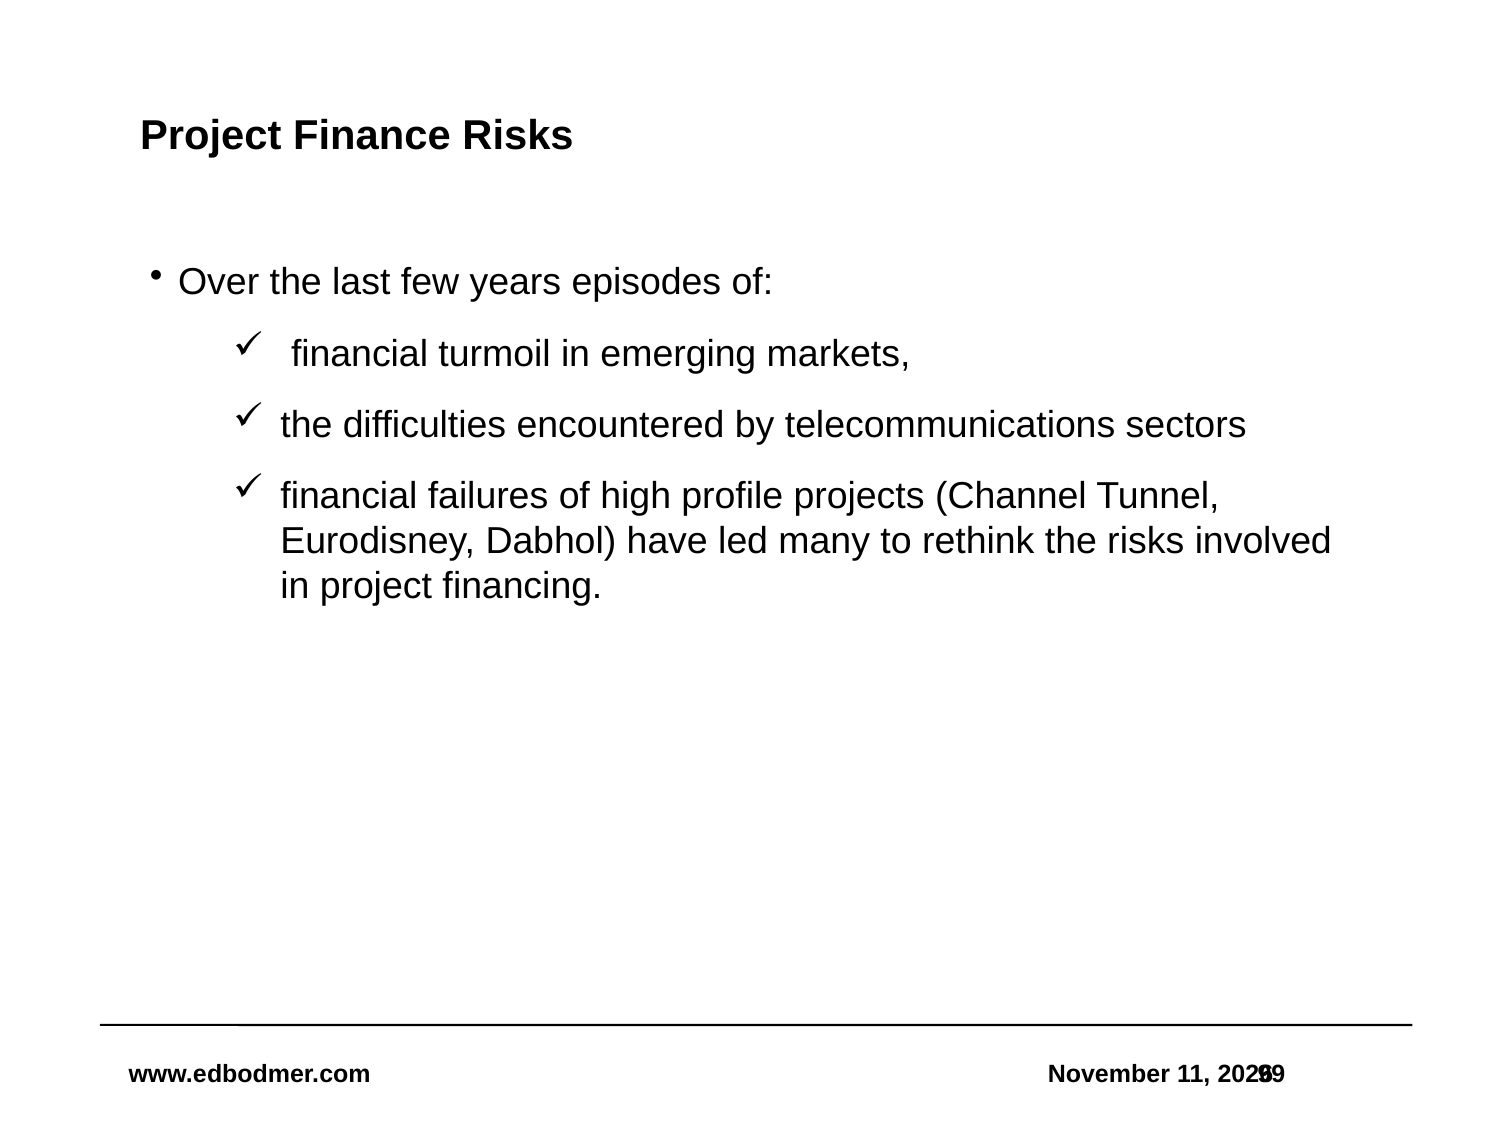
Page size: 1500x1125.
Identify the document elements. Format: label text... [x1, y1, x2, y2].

list Over the last few years episodes of: financial turmoil in emerging markets, the difficulties encountered by telecommunications sectors financial failures of high profile projects (Channel Tunnel, Eurodisney, Dabhol) have led many to rethink the risks involved in project financing. [124, 249, 1376, 1001]
title Project Finance Risks [124, 99, 1288, 226]
